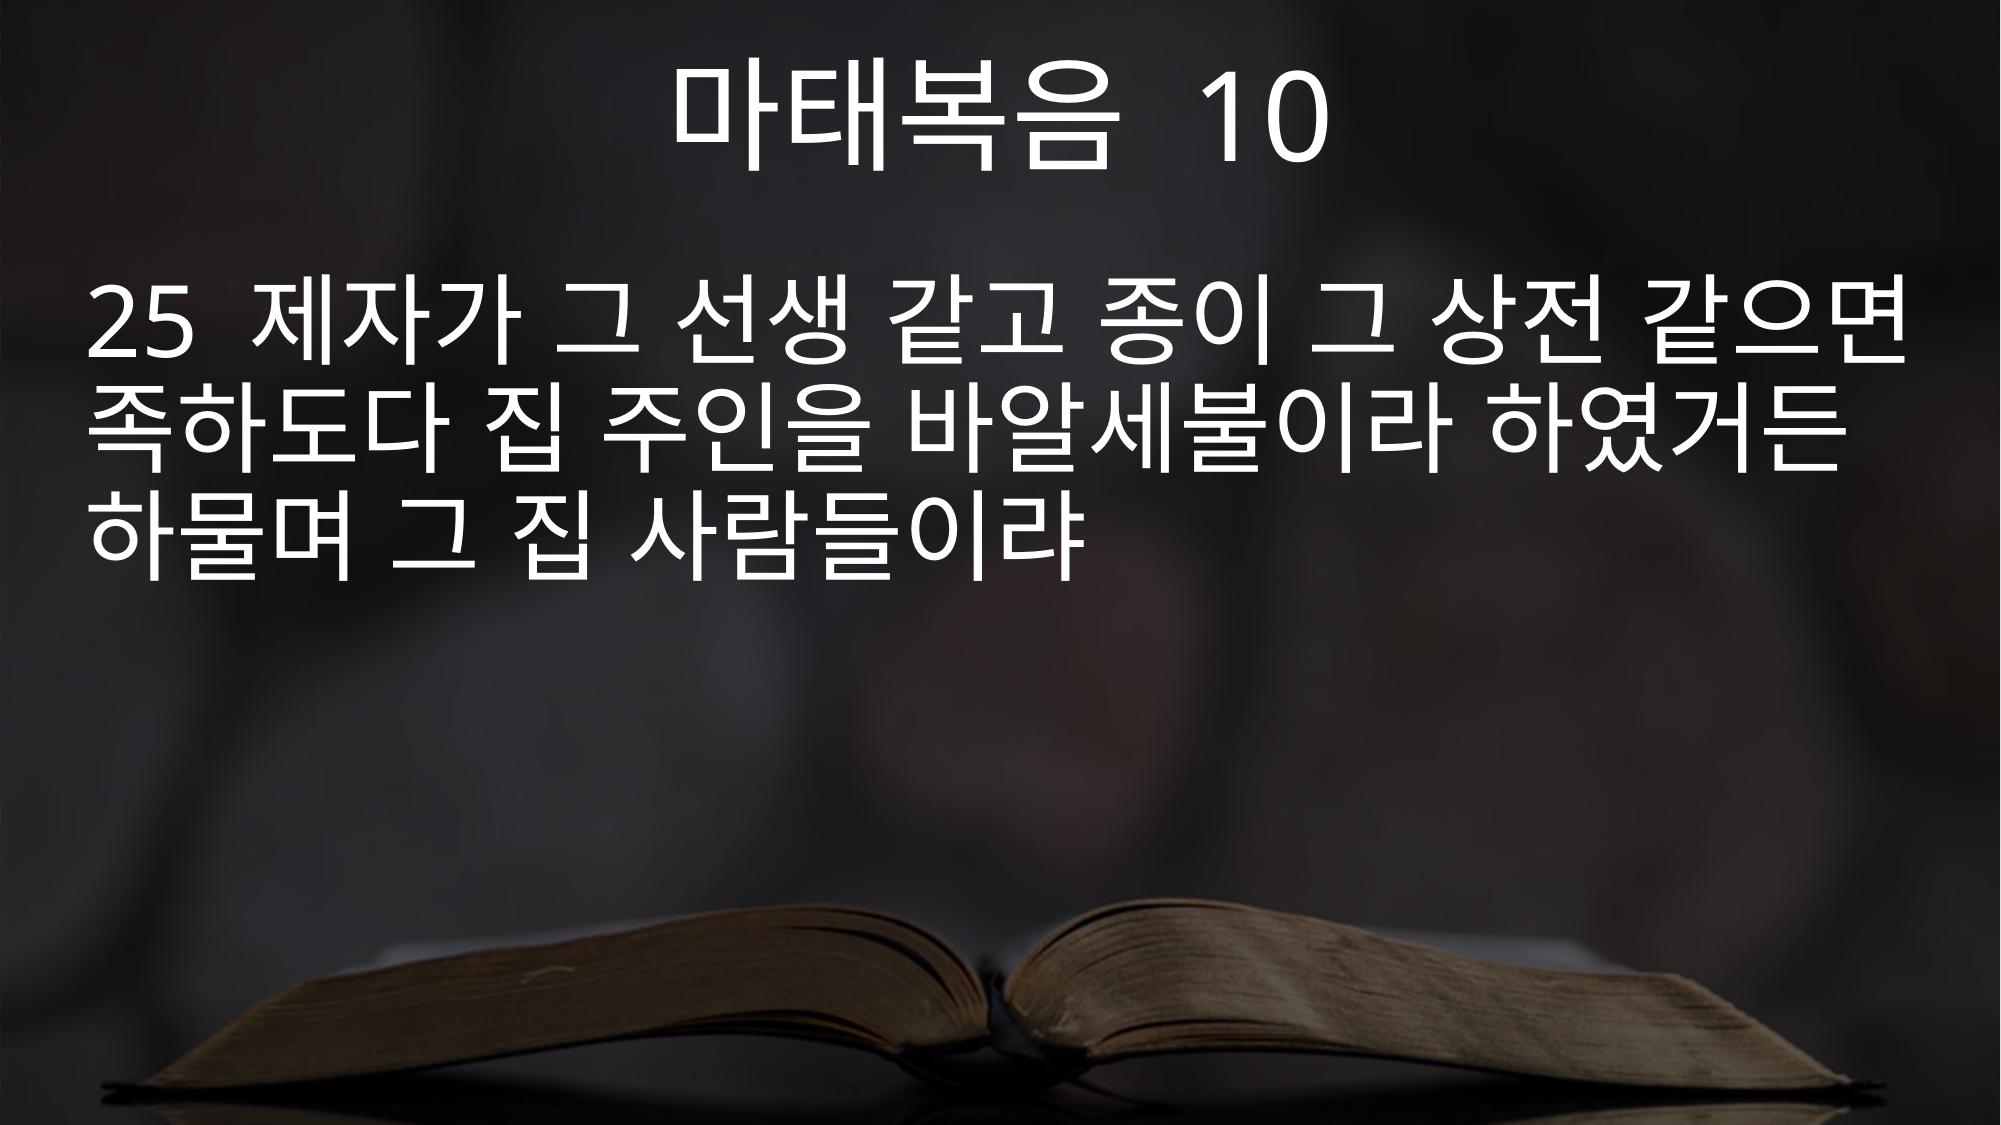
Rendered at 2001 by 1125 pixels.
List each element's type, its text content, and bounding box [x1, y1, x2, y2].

list 25 제자가 그 선생 같고 종이 그 상전 같으면 족하도다 집 주인을 바알세불이라 하였거든 하물며 그 집 사람들이랴 [69, 263, 1953, 423]
picture [0, 0, 2001, 1125]
footer 마태복음 10 [0, 32, 2000, 192]
